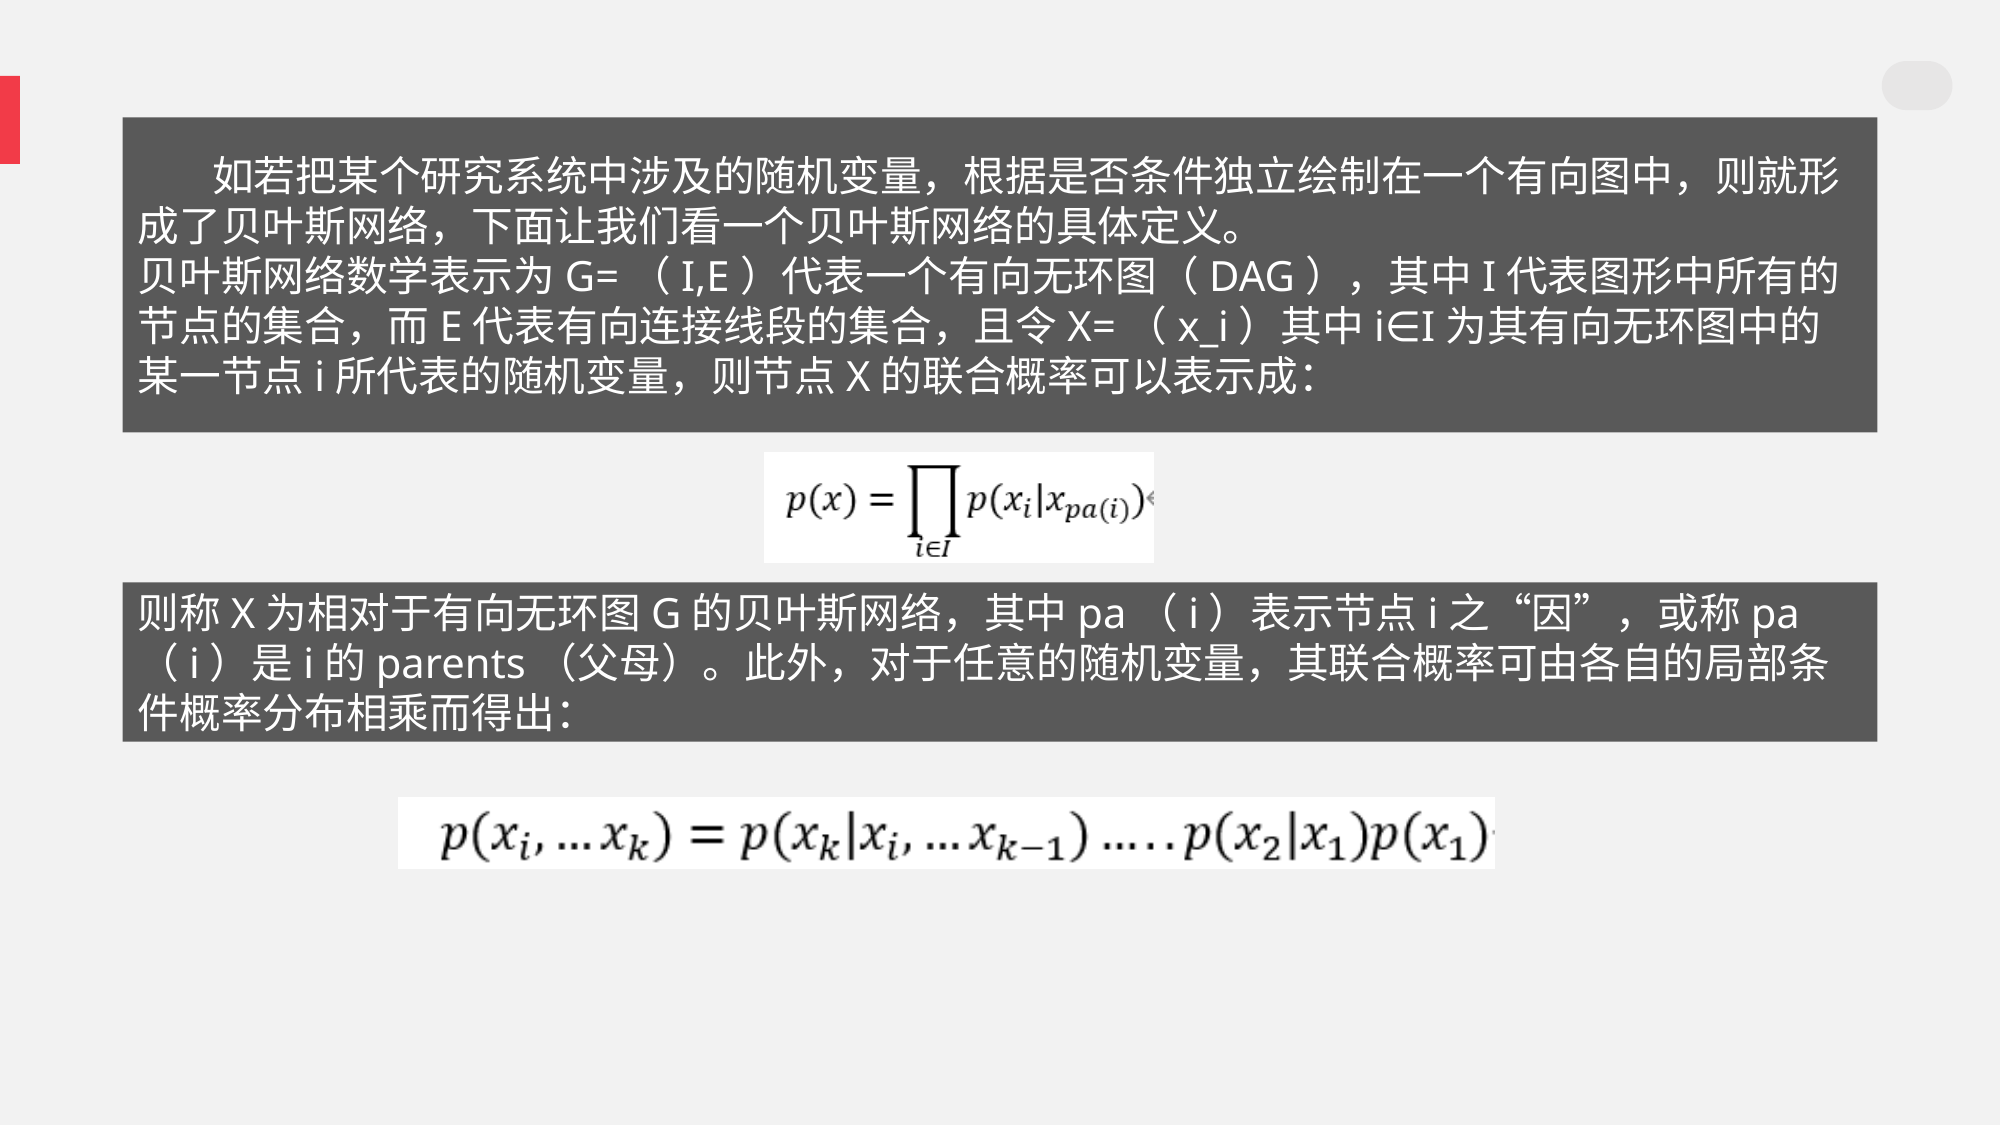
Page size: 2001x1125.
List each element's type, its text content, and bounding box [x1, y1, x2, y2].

text_box 则称X为相对于有向无环图G的贝叶斯网络，其中pa（i）表示节点i之“因”，或称pa（i）是i的parents（父母）。此外，对于任意的随机变量，其联合概率可由各自的局部条件概率分布相乘而得出： [122, 581, 1878, 743]
picture [764, 452, 1154, 563]
picture [398, 797, 1495, 869]
text_box 如若把某个研究系统中涉及的随机变量，根据是否条件独立绘制在一个有向图中，则就形成了贝叶斯网络，下面让我们看一个贝叶斯网络的具体定义。 贝叶斯网络数学表示为G=（I,E）代表一个有向无环图（DAG），其中I代表图形中所有的节点的集合，而E代表有向连接线段的集合，且令X=（x_i）其中i∈I为其有向无环图中的某一节点i所代表的随机变量，则节点X的联合概率可以表示成： [122, 116, 1878, 433]
